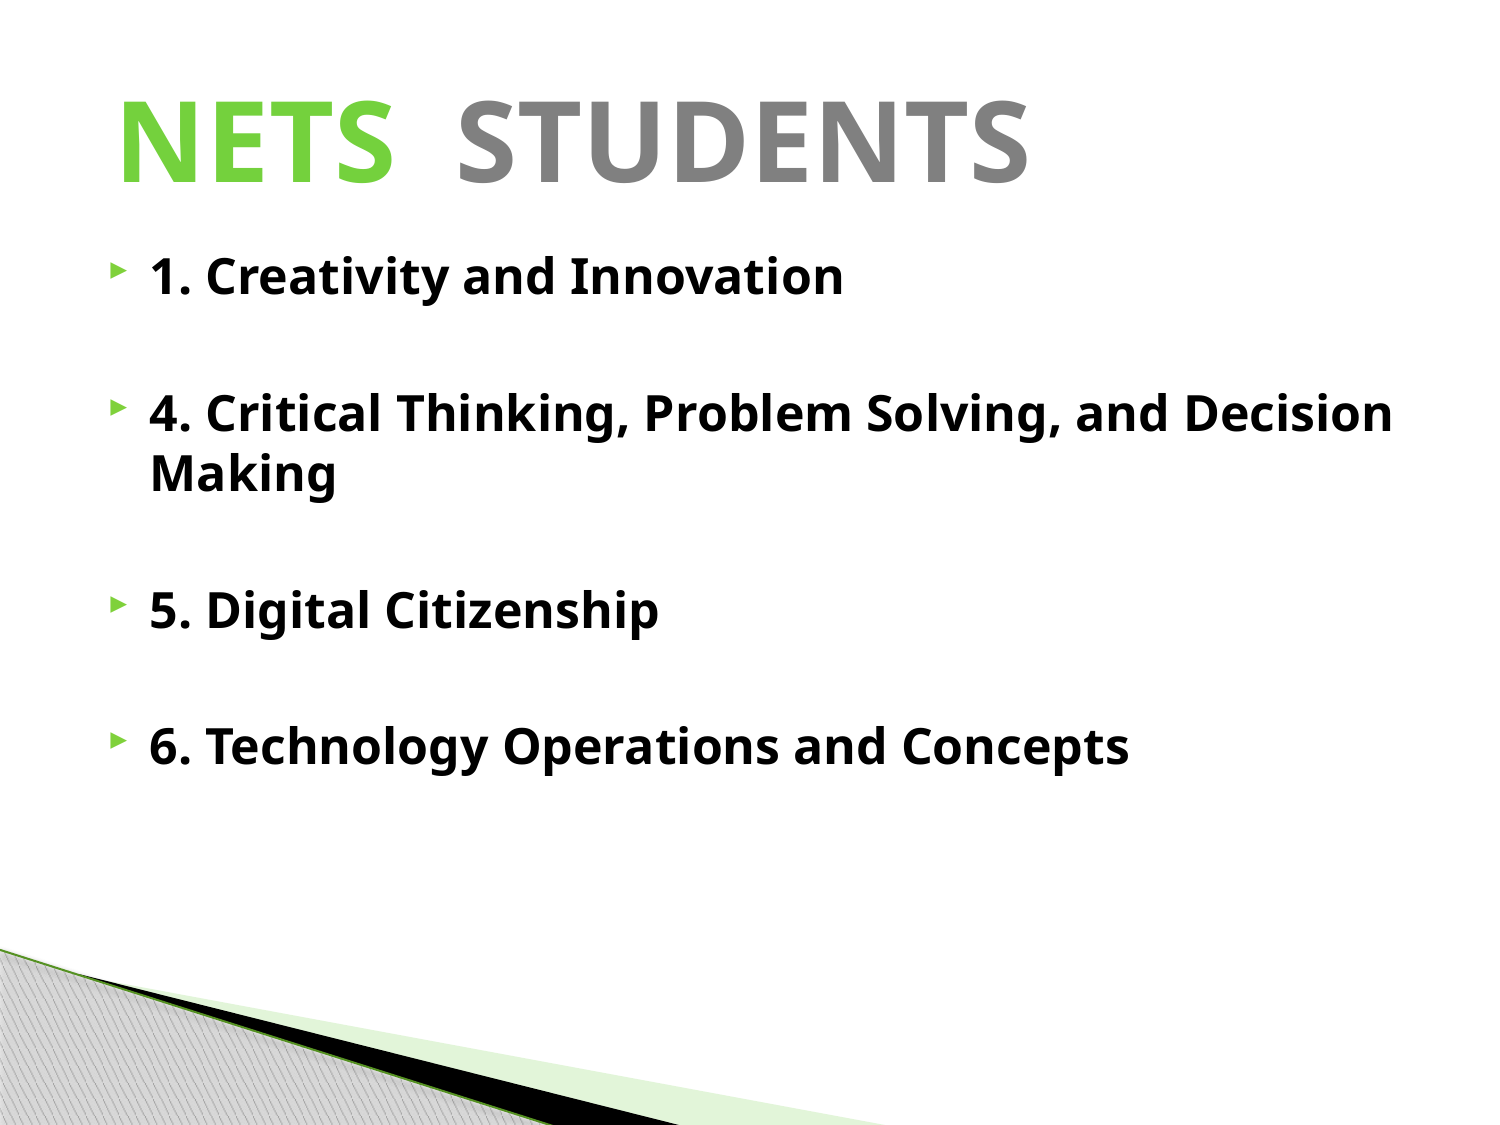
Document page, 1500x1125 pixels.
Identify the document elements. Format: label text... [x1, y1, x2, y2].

text_box NETS STUDENTS [99, 62, 1375, 213]
list 1. Creativity and Innovation 4. Critical Thinking, Problem Solving, and Decision Making 5. Digital Citizenship 6. Technology Operations and Concepts [75, 237, 1425, 863]
